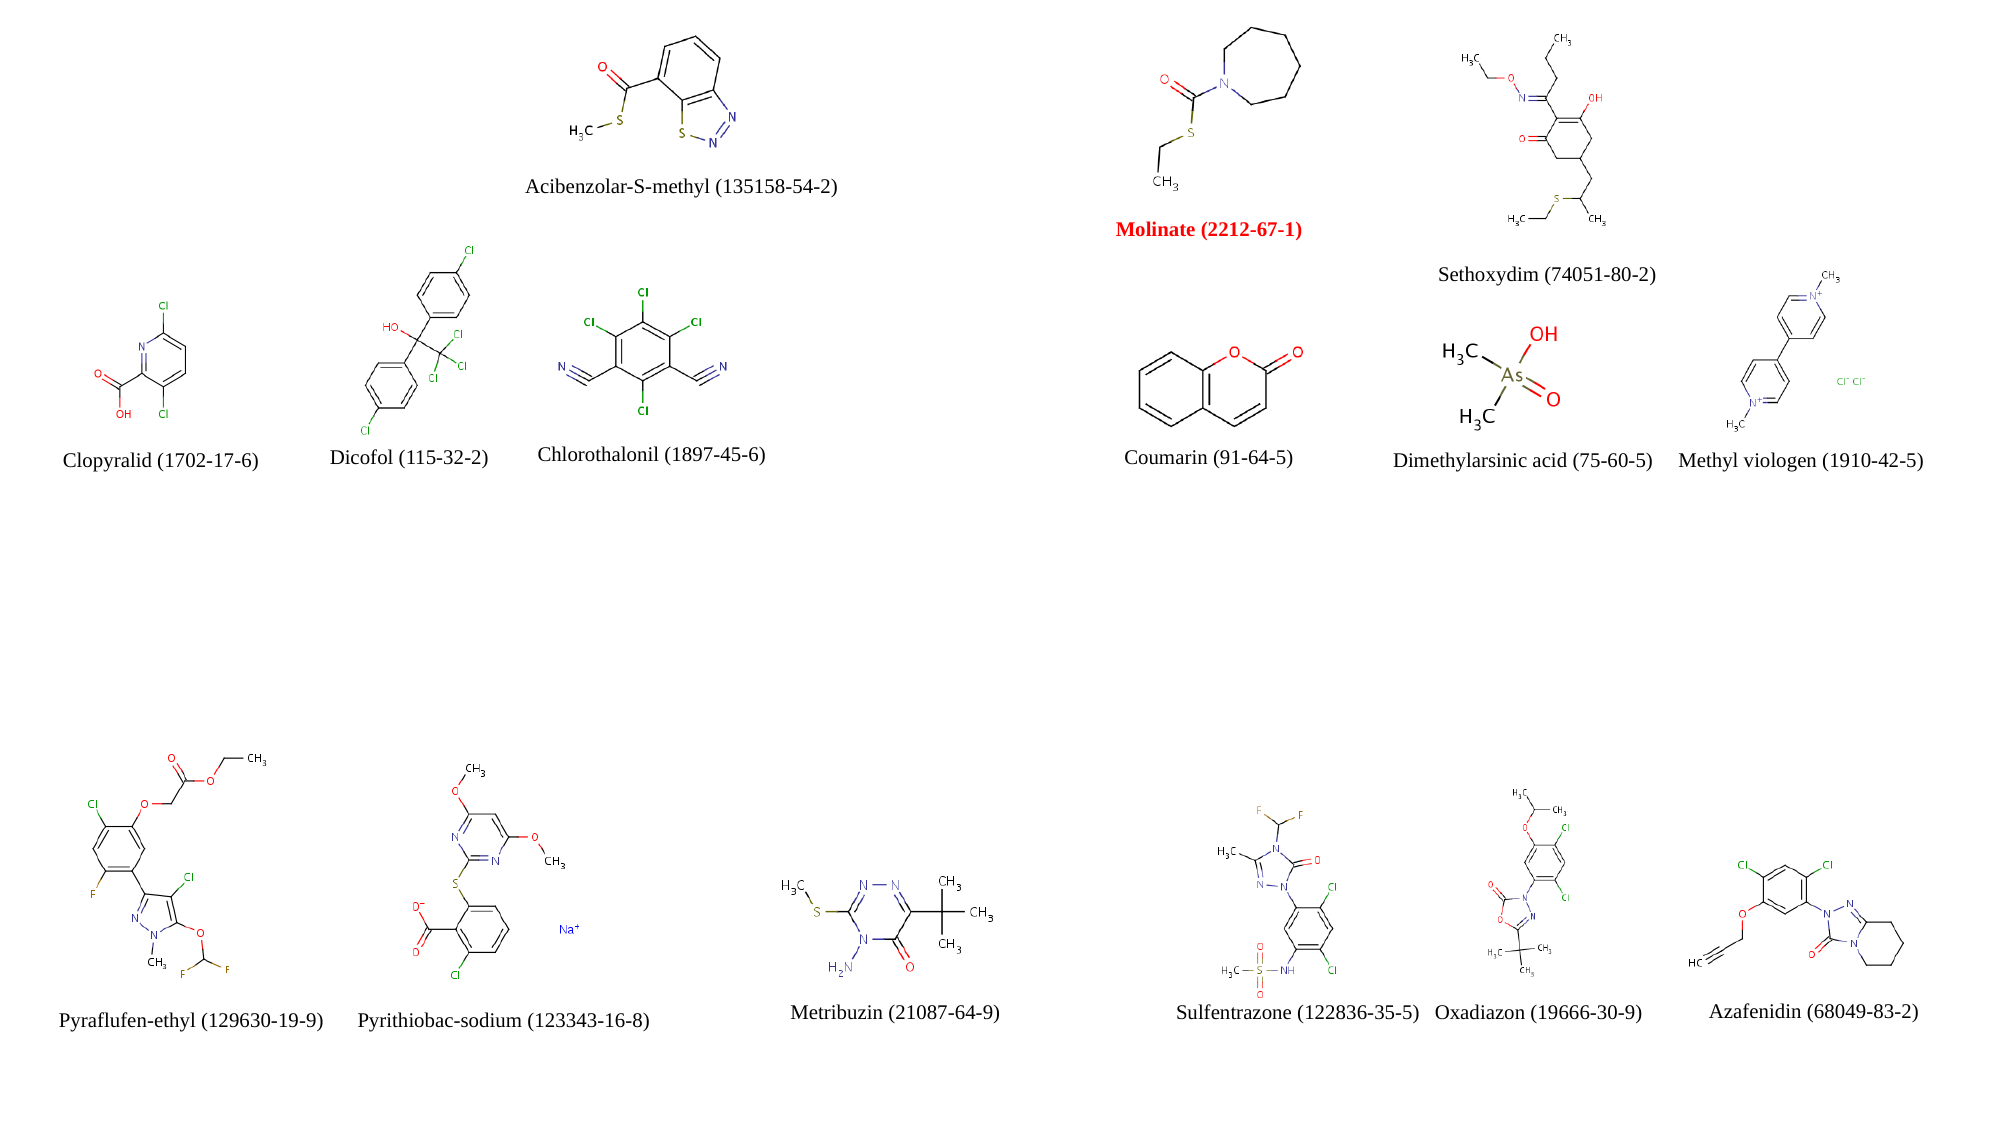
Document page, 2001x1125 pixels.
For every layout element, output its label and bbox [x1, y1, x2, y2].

text_box [774, 864, 1017, 1032]
text_box [1662, 266, 1940, 480]
text_box [1419, 785, 1659, 1033]
text_box [341, 759, 667, 1040]
text_box [1108, 339, 1310, 477]
text_box [1156, 802, 1419, 1028]
text_box [47, 297, 275, 480]
text_box [42, 749, 340, 1040]
text_box [521, 283, 782, 474]
text_box [1688, 851, 1940, 1028]
text_box [313, 241, 506, 477]
text_box [508, 29, 855, 202]
text_box [1422, 30, 1673, 294]
text_box [1376, 317, 1670, 481]
text_box [1100, 23, 1319, 244]
